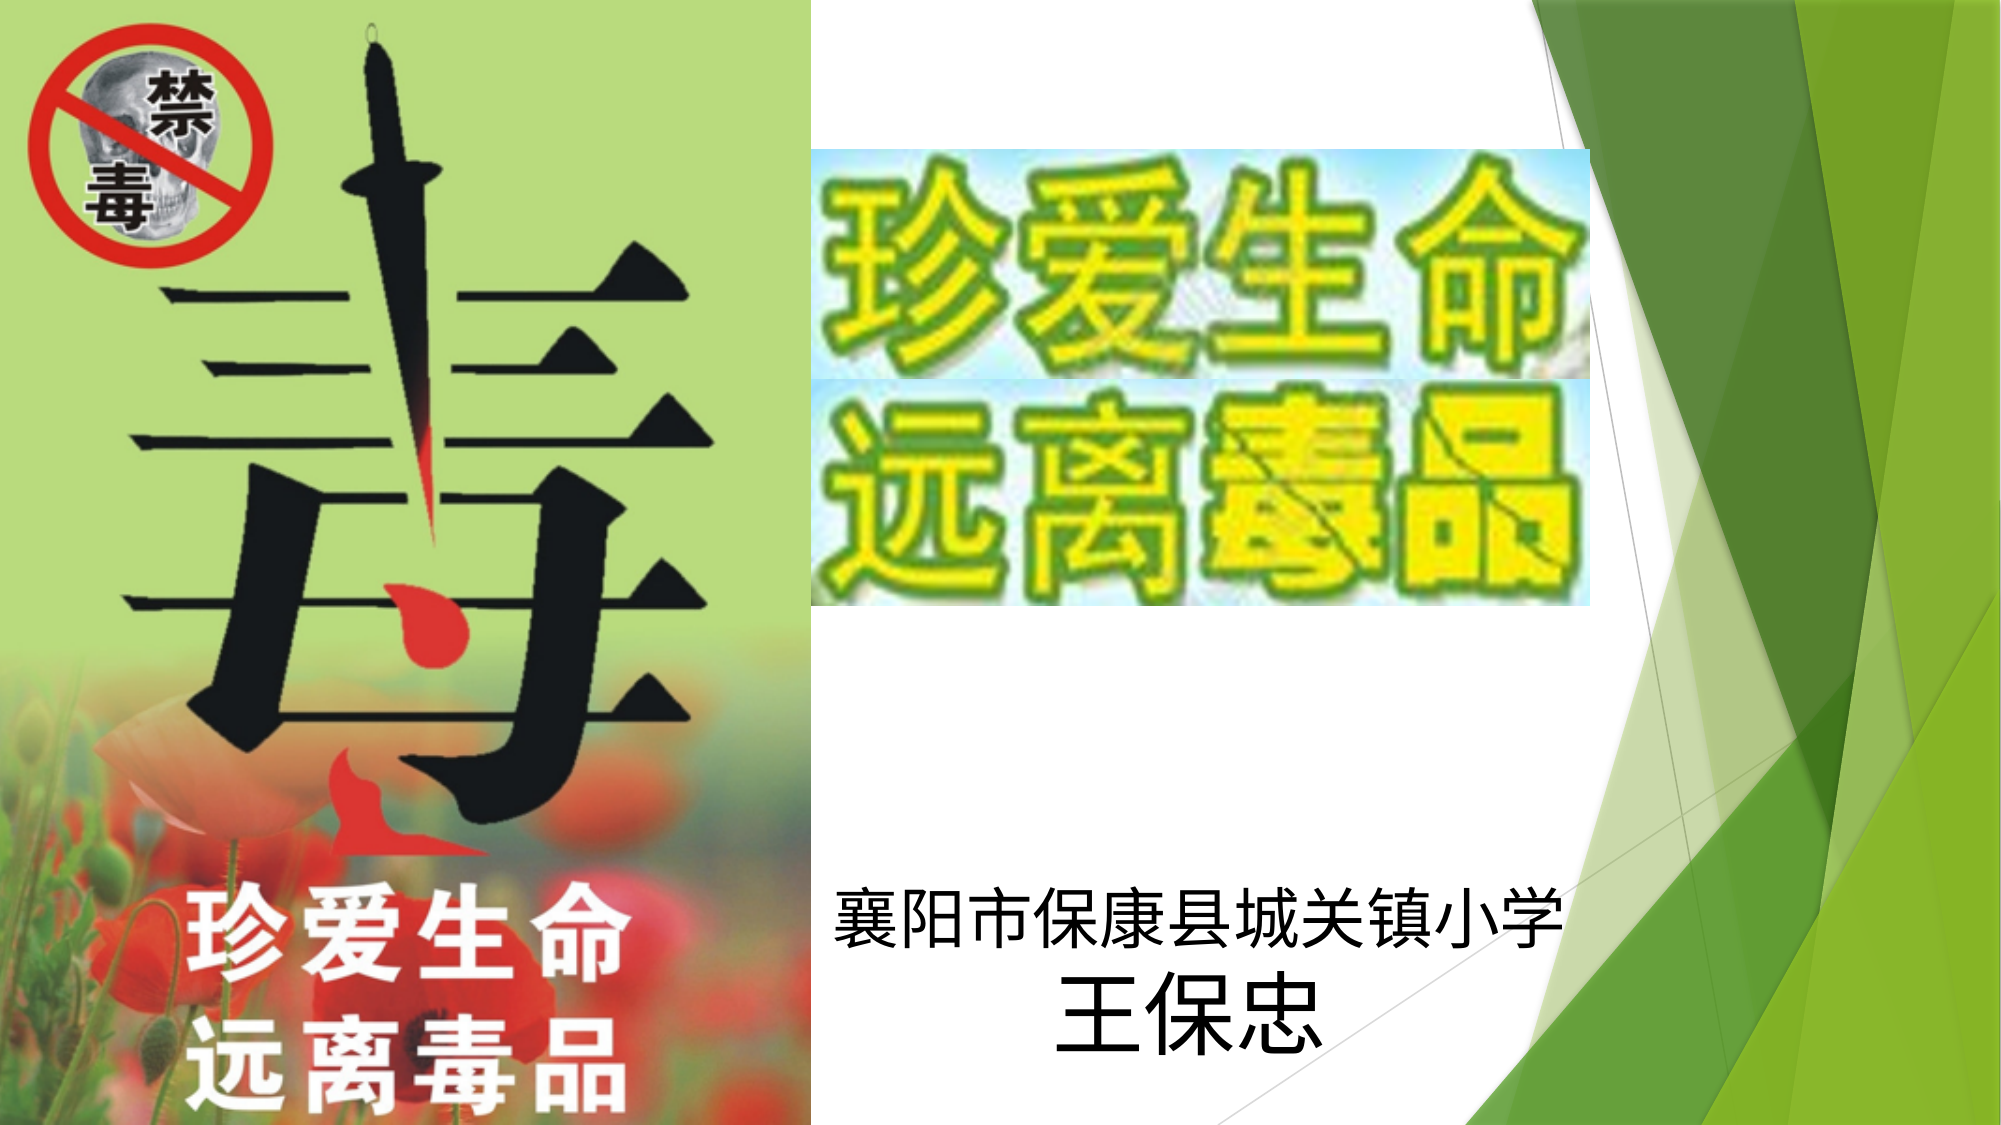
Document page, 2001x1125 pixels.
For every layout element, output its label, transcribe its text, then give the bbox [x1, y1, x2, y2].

text_box 襄阳市保康县城关镇小学 王保忠 [815, 869, 1590, 1075]
picture [0, 0, 1590, 1125]
